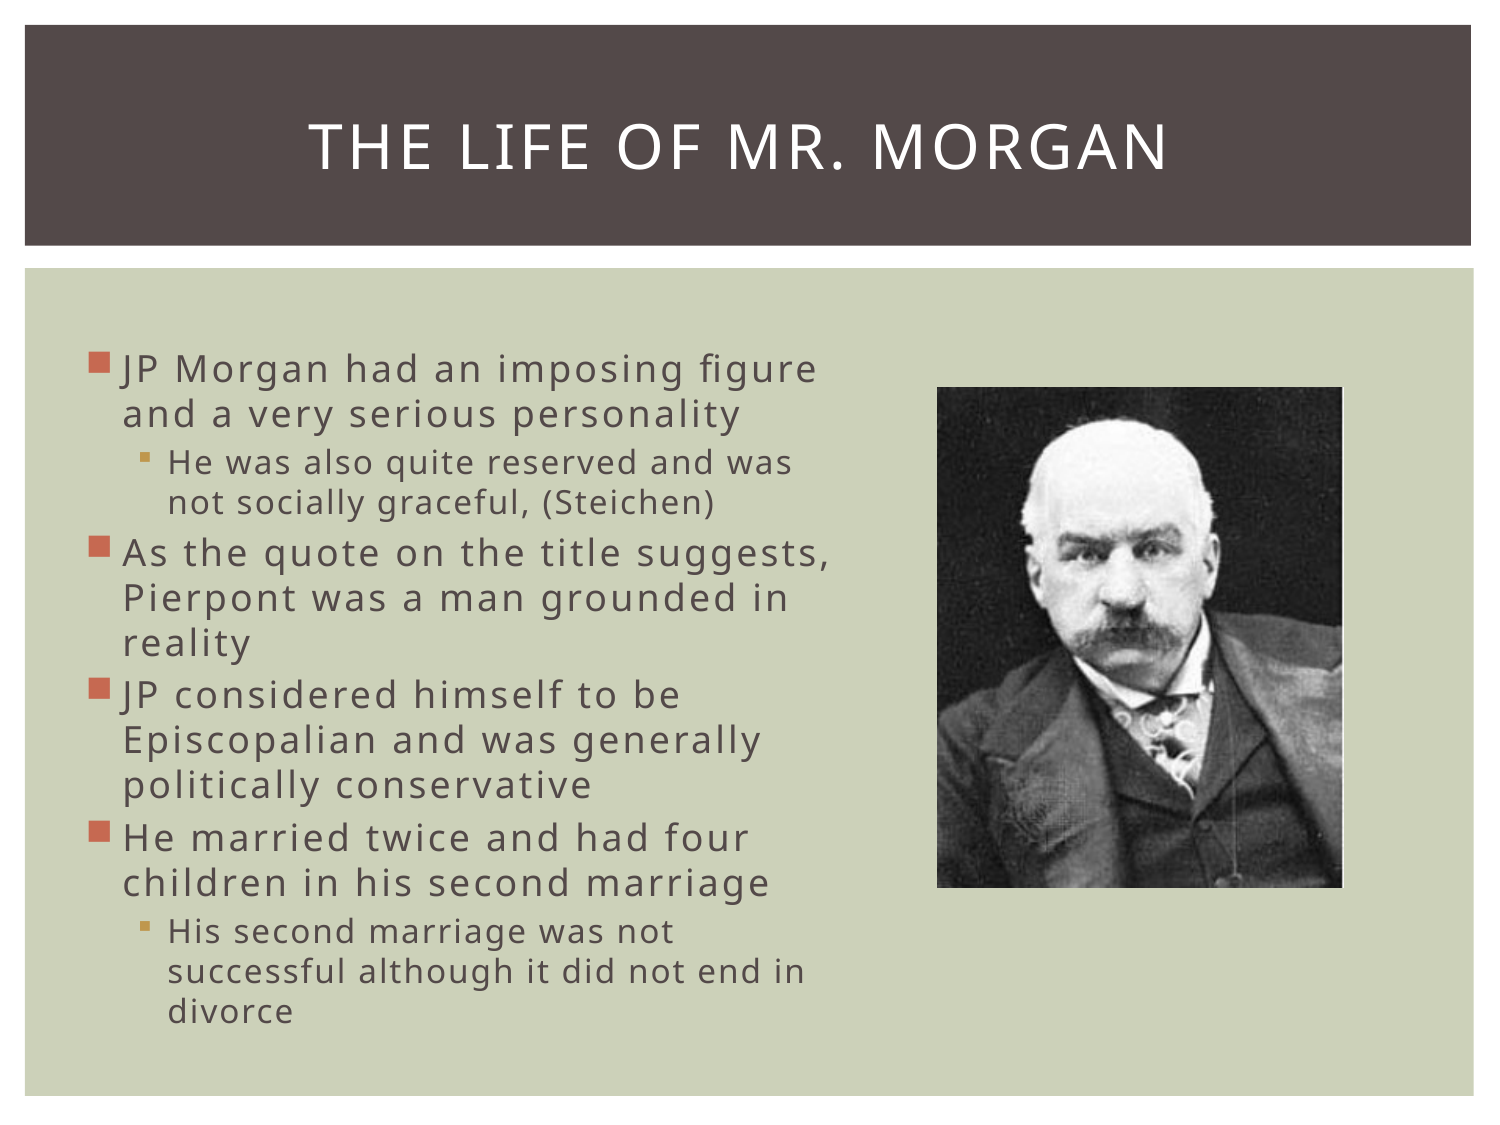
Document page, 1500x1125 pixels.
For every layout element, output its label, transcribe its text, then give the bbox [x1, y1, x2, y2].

picture [937, 387, 1345, 888]
list JP Morgan had an imposing figure and a very serious personality He was also quite reserved and was not socially graceful, (Steichen) As the quote on the title suggests, Pierpont was a man grounded in reality JP considered himself to be Episcopalian and was generally politically conservative He married twice and had four children in his second marriage His second marriage was not successful although it did not end in divorce [62, 337, 875, 1061]
title The life OF Mr. Morgan [62, 58, 1438, 232]
